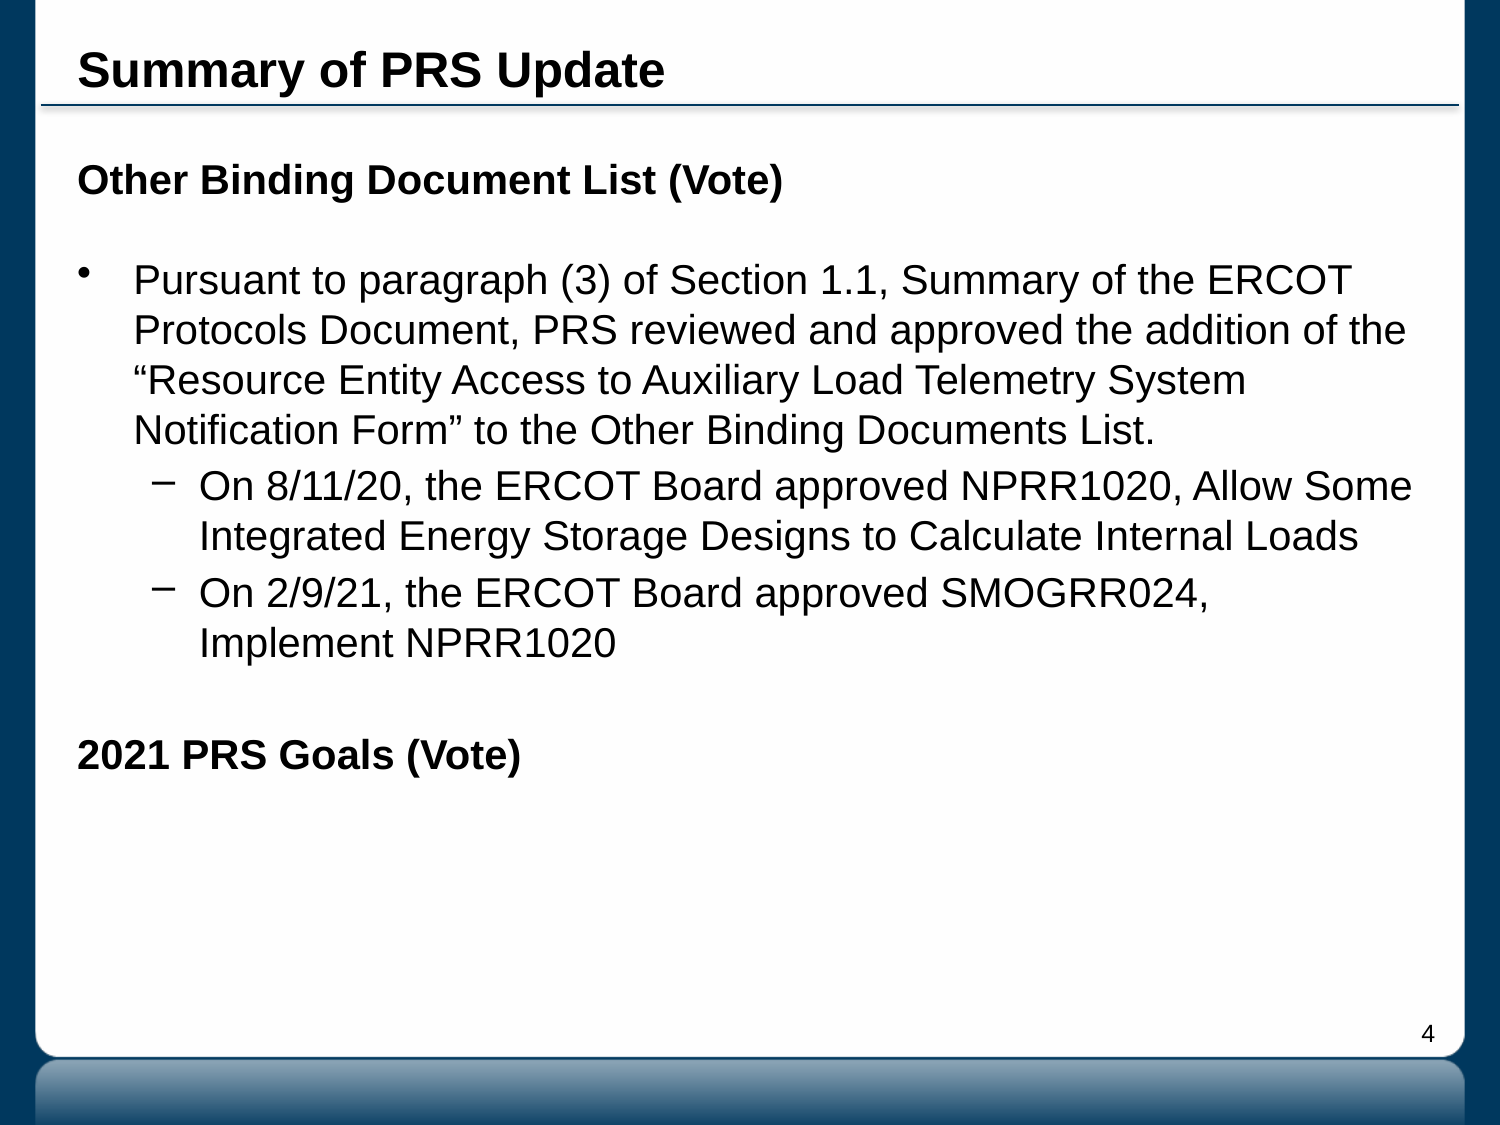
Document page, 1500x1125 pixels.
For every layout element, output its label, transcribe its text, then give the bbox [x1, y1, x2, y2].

text_box Other Binding Document List (Vote) Pursuant to paragraph (3) of Section 1.1, Summary of the ERCOT Protocols Document, PRS reviewed and approved the addition of the “Resource Entity Access to Auxiliary Load Telemetry System Notification Form” to the Other Binding Documents List. On 8/11/20, the ERCOT Board approved NPRR1020, Allow Some Integrated Energy Storage Designs to Calculate Internal Loads On 2/9/21, the ERCOT Board approved SMOGRR024, Implement NPRR1020 2021 PRS Goals (Vote) [62, 145, 1431, 1024]
picture [35, 0, 1465, 1125]
title Summary of PRS Update [62, 29, 1450, 106]
